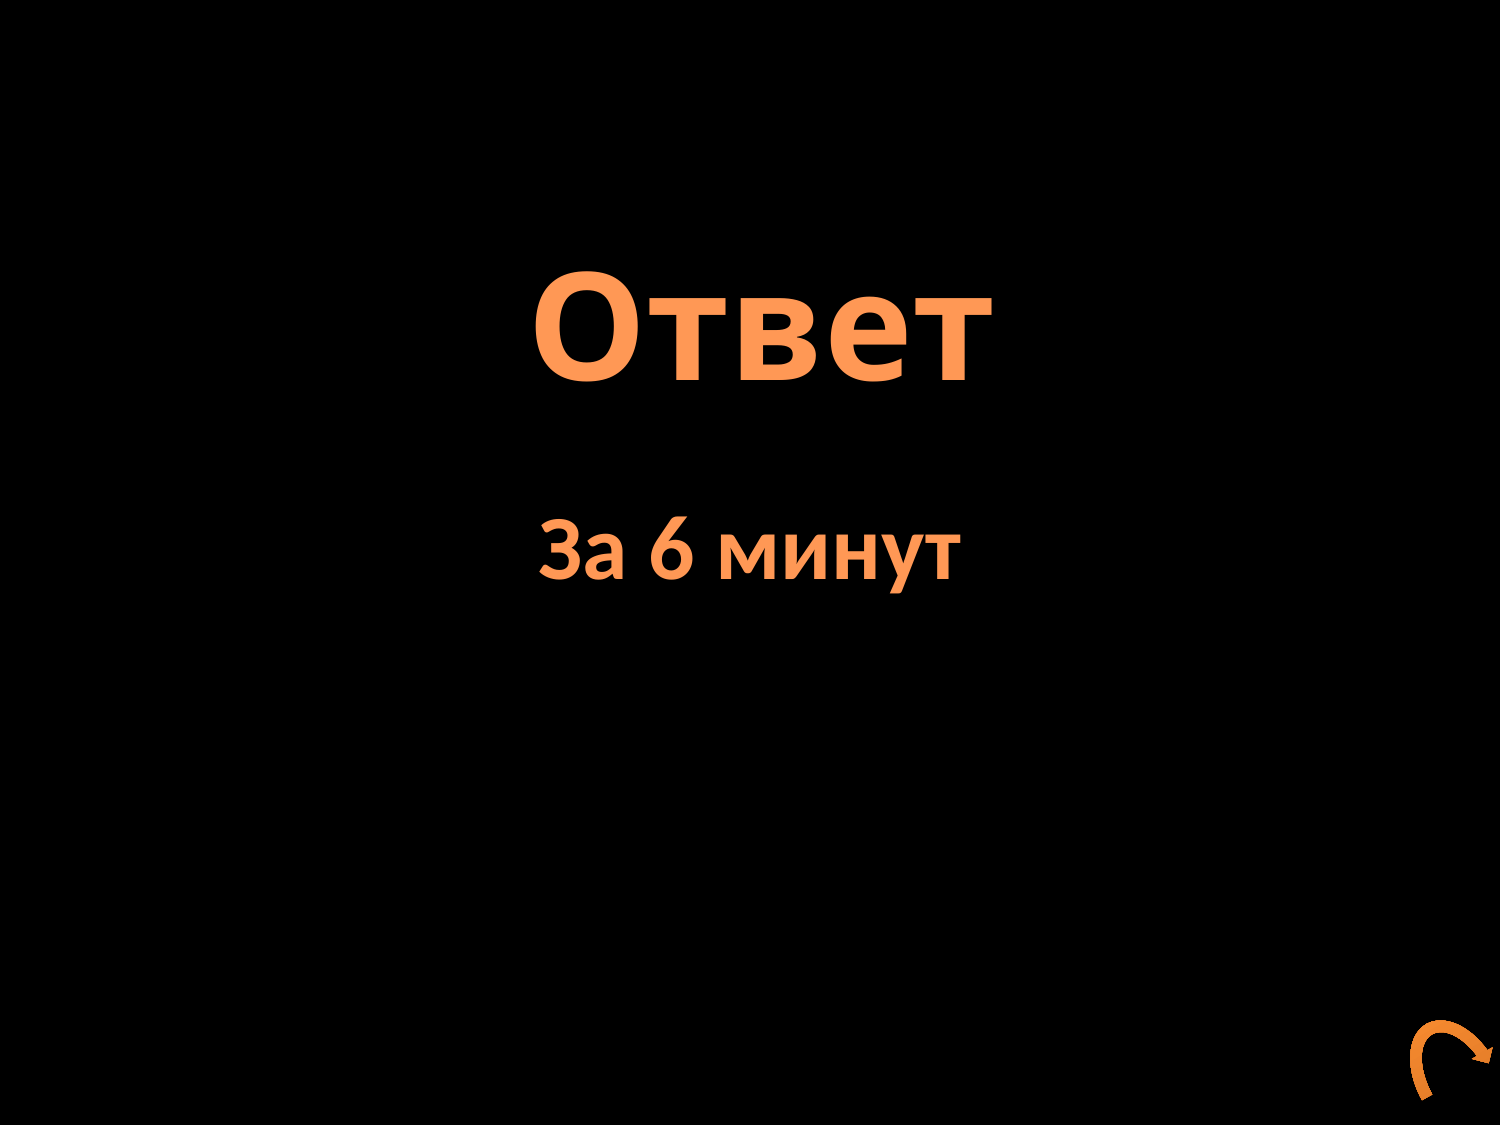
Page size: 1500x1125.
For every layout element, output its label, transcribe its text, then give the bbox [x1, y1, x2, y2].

text_box [1410, 1020, 1493, 1101]
text_box За 6 минут [35, 480, 1465, 606]
text_box Ответ [128, 222, 1395, 418]
